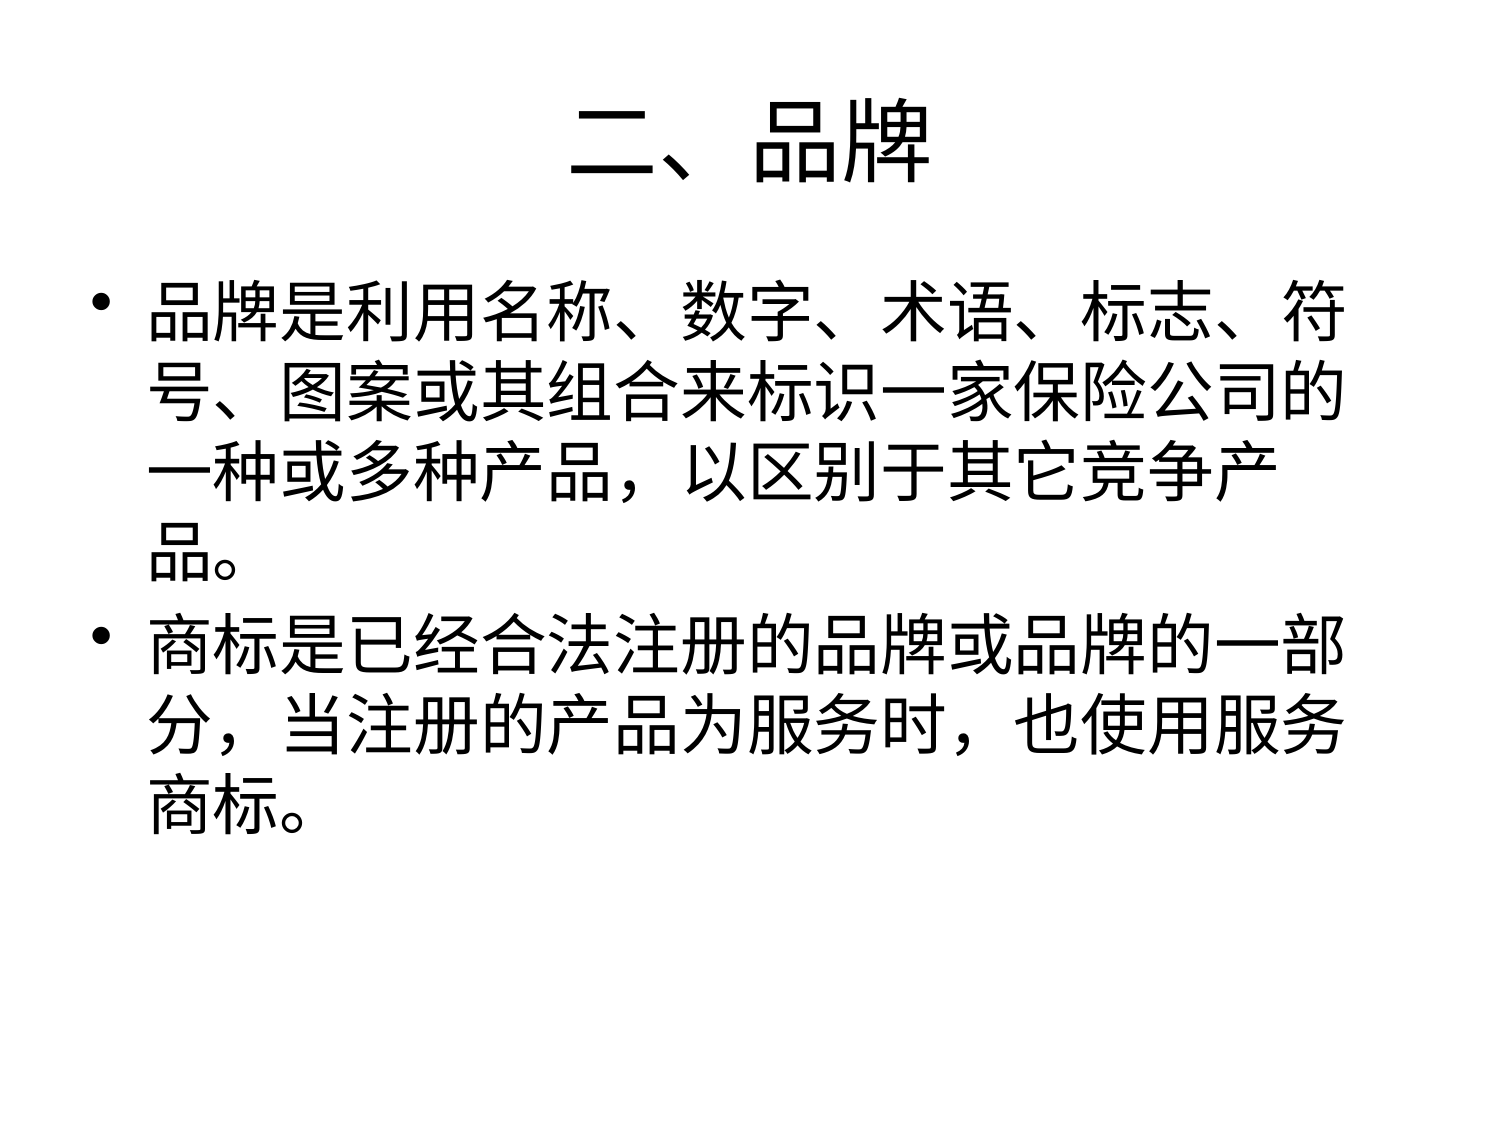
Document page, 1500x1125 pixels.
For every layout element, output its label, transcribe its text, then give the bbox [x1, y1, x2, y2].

title 二、品牌 [75, 45, 1425, 233]
list 品牌是利用名称、数字、术语、标志、符号、图案或其组合来标识一家保险公司的一种或多种产品，以区别于其它竞争产品。 商标是已经合法注册的品牌或品牌的一部分，当注册的产品为服务时，也使用服务商标。 [75, 262, 1425, 1005]
